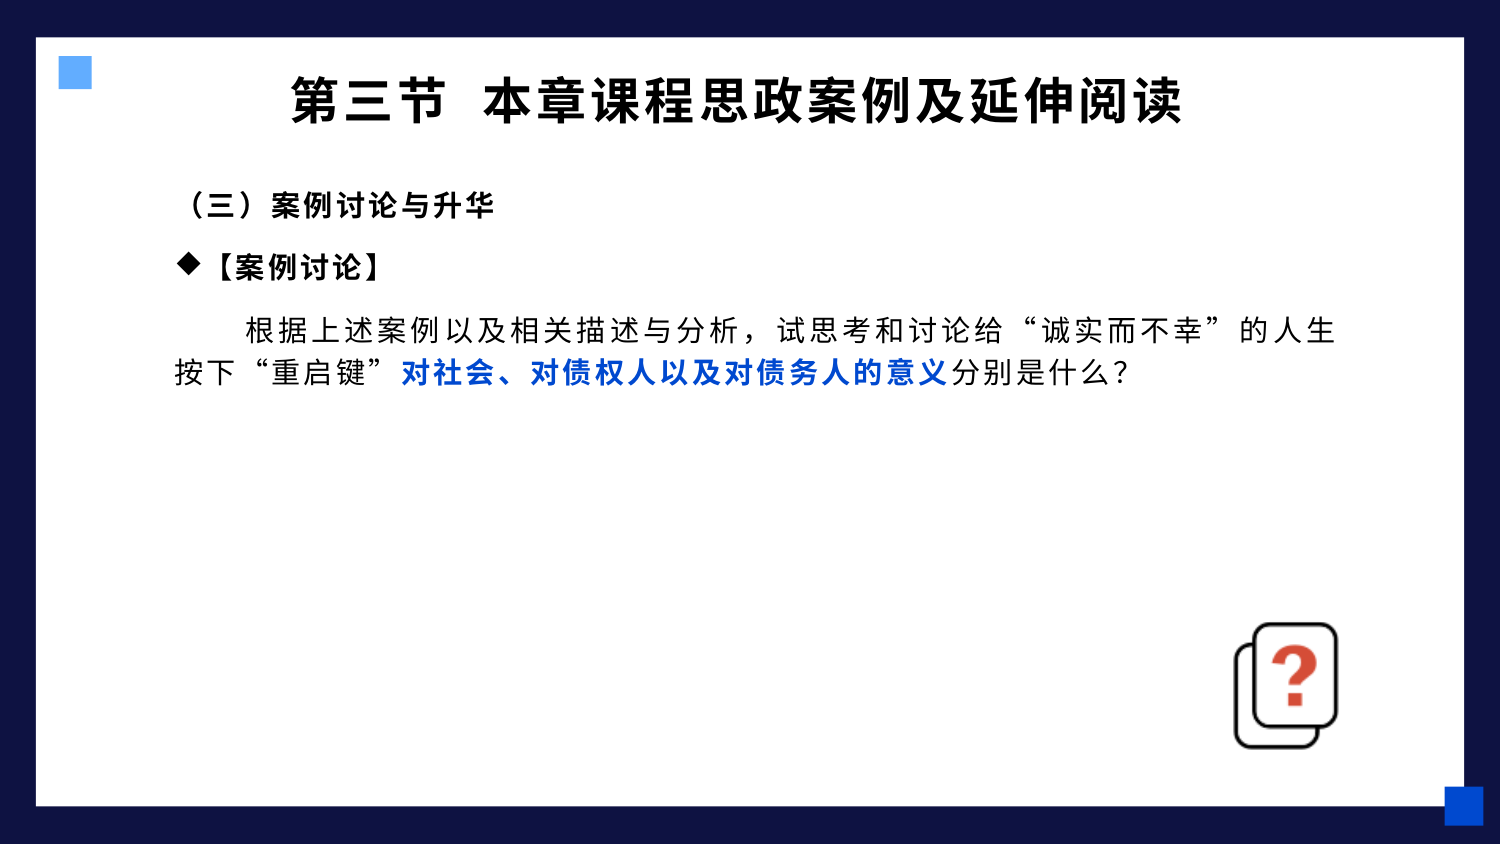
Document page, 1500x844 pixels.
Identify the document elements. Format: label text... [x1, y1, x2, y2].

list （三）案例讨论与升华 【案例讨论】 根据上述案例以及相关描述与分析，试思考和讨论给“诚实而不幸”的人生按下“重启键”对社会、对债权人以及对债务人的意义分别是什么？ [157, 179, 1353, 604]
title 第三节 本章课程思政案例及延伸阅读 [141, 48, 1327, 138]
picture [1210, 610, 1361, 761]
